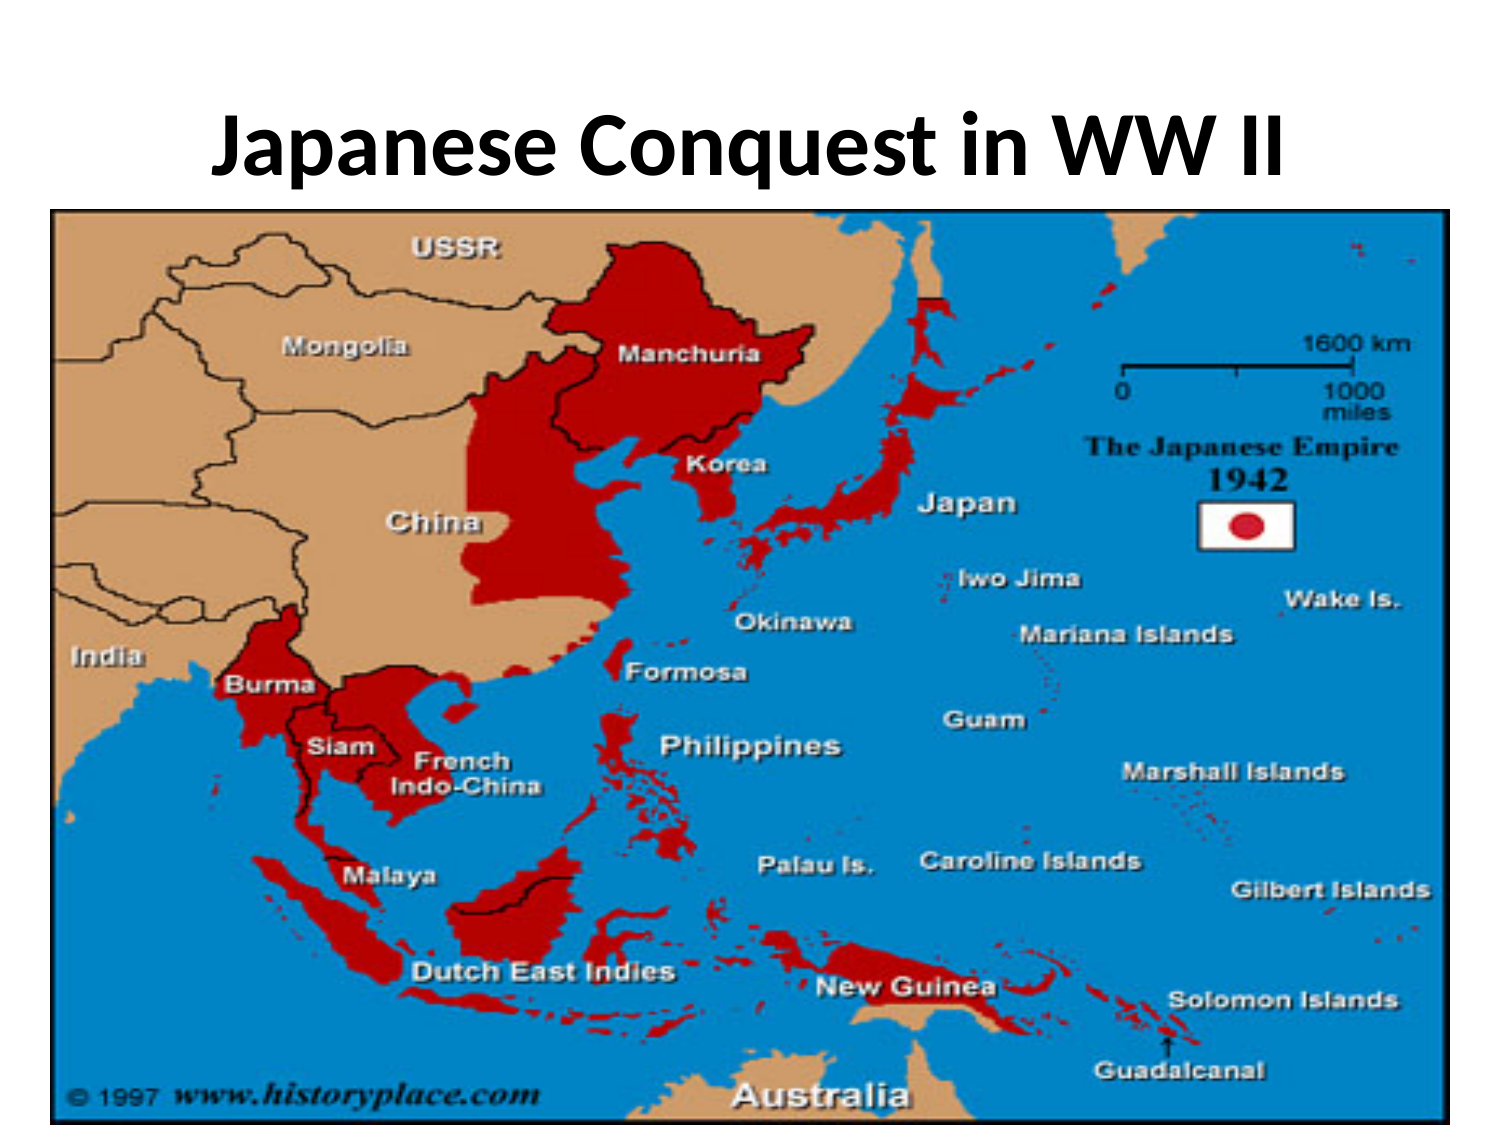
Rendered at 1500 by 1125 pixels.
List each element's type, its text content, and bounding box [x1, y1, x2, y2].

title Japanese Conquest in WW II [75, 45, 1425, 207]
picture [49, 208, 1451, 1125]
